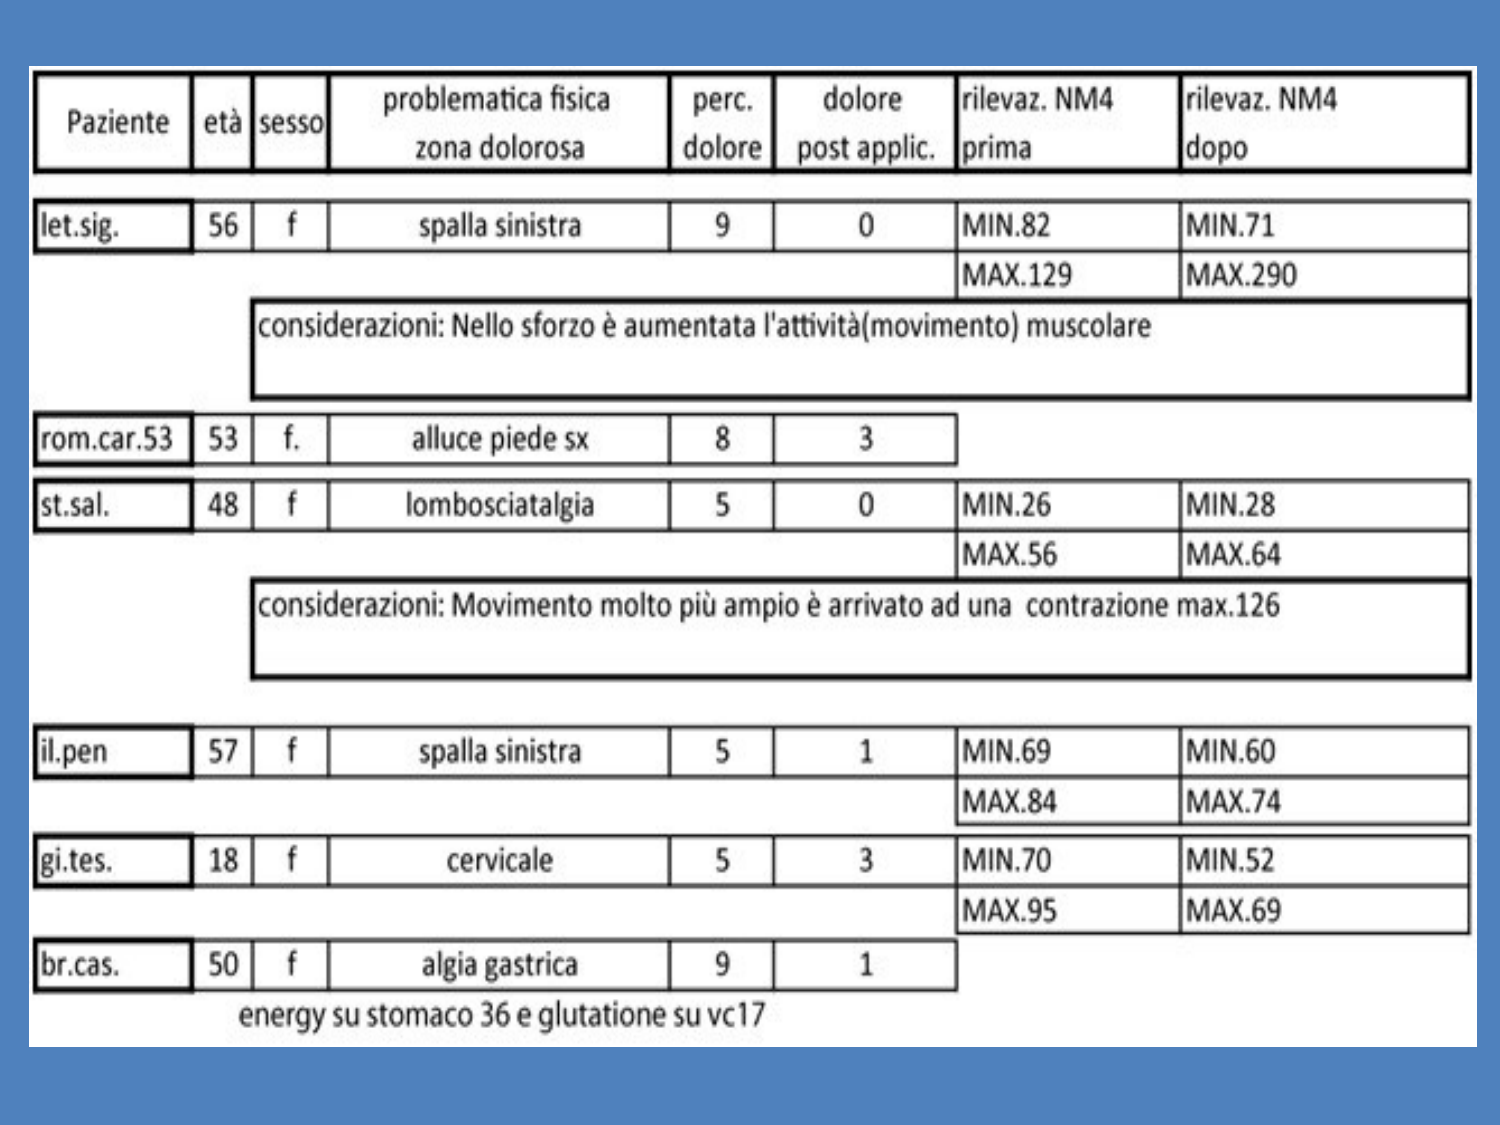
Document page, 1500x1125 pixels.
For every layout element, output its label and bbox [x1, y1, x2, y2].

picture [29, 66, 1477, 1047]
